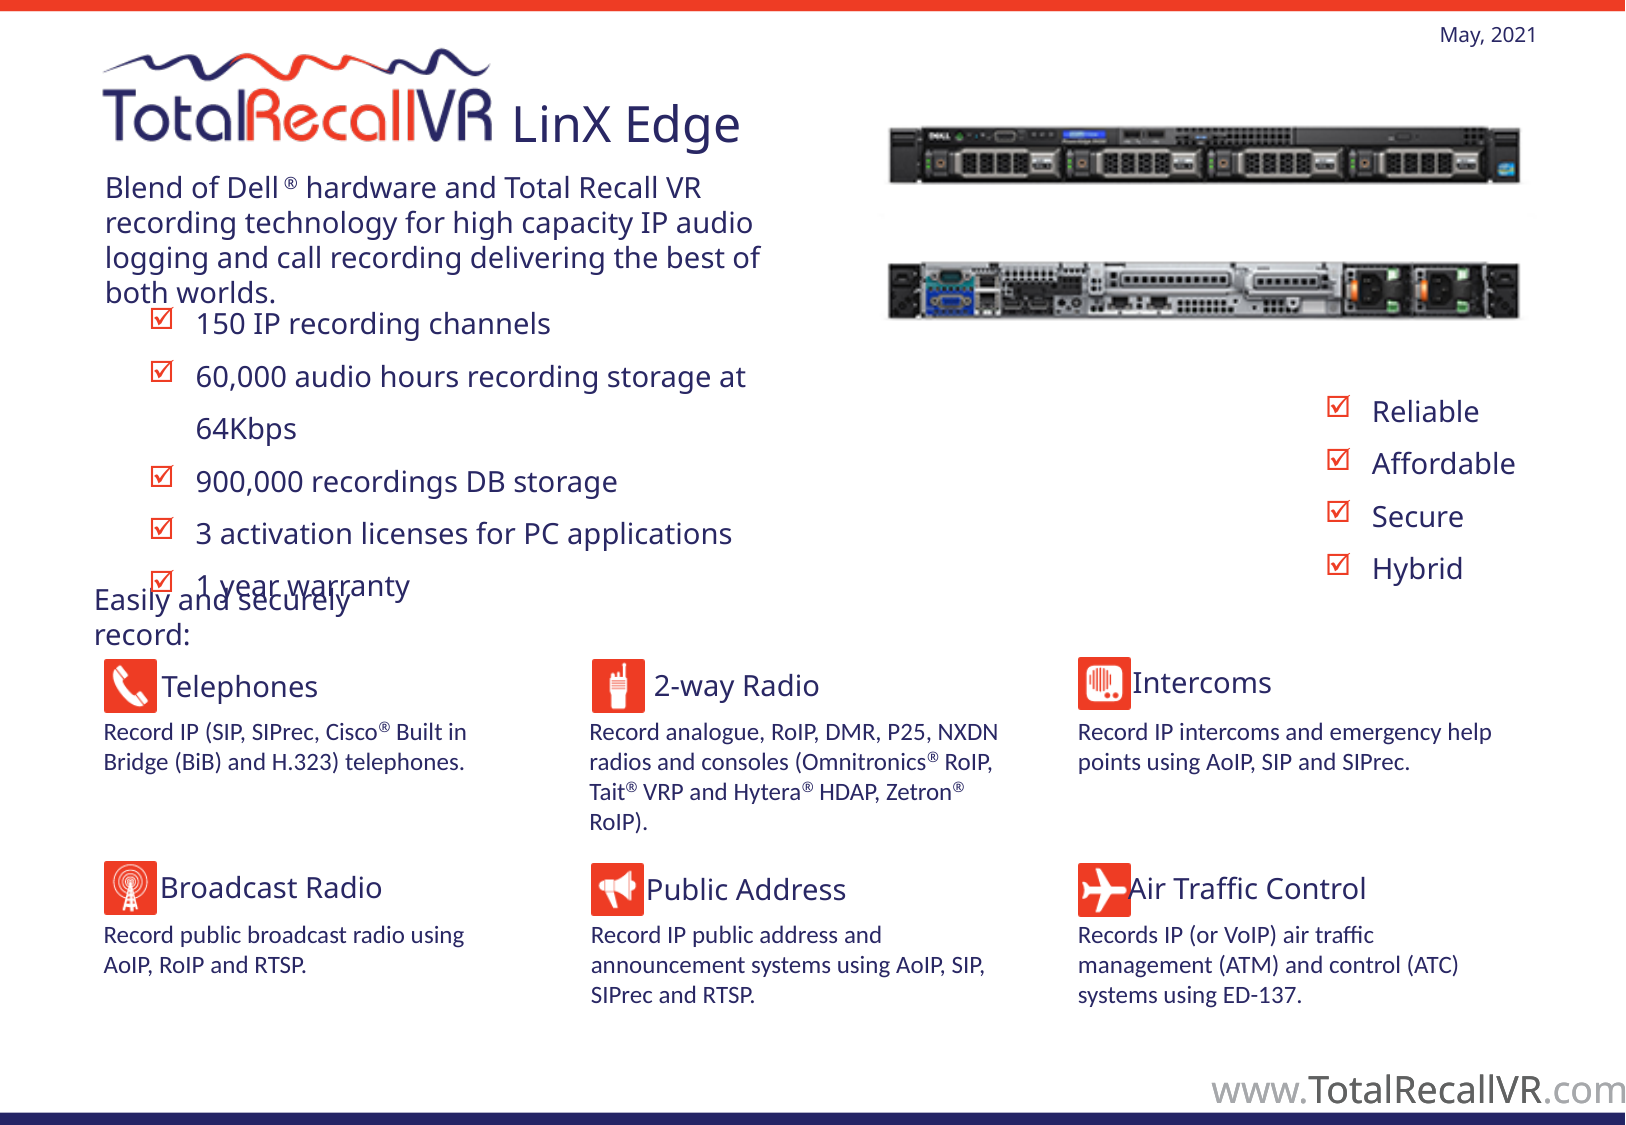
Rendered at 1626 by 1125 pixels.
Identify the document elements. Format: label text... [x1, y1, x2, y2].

text_box Record IP (SIP, SIPrec, Cisco® Built in Bridge (BiB) and H.323) telephones. [88, 708, 535, 783]
text_box Blend of Dell ® hardware and Total Recall VR recording technology for high capacity IP audio logging and call recording delivering the best of both worlds. [90, 162, 807, 317]
picture [591, 863, 644, 917]
text_box LinX Edge [525, 85, 757, 160]
text_box Records IP (or VoIP) air traffic management (ATM) and control (ATC) systems using ED-137. [1063, 911, 1510, 1016]
text_box Air Traffic Control [1113, 862, 1382, 911]
text_box 2-way Radio [645, 659, 835, 708]
text_box May, 2021 [1424, 14, 1618, 54]
text_box Broadcast Radio [157, 861, 399, 910]
text_box Record analogue, RoIP, DMR, P25, NXDN radios and consoles (Omnitronics® RoIP, Tait® VRP and Hytera® HDAP, Zetron® RoIP). [574, 708, 1021, 843]
picture [592, 659, 645, 713]
text_box Record public broadcast radio using AoIP, RoIP and RTSP. [88, 910, 535, 986]
text_box Intercoms [1118, 656, 1287, 707]
picture [870, 116, 1537, 329]
picture [1078, 657, 1131, 710]
picture [104, 861, 157, 915]
text_box Reliable Affordable Secure Hybrid [1310, 368, 1540, 594]
text_box Record IP intercoms and emergency help points using AoIP, SIP and SIPrec. [1063, 708, 1510, 783]
picture [1078, 863, 1131, 917]
text_box Telephones [157, 660, 334, 708]
text_box Record IP public address and announcement systems using AoIP, SIP, SIPrec and RTSP. [576, 911, 1023, 1016]
text_box Public Address [644, 863, 862, 911]
picture [71, 34, 525, 162]
text_box Easily and securely record: [79, 573, 366, 659]
text_box 150 IP recording channels 60,000 audio hours recording storage at 64Kbps 900,000 recordings DB storage 3 activation licenses for PC applications 1 year warranty [133, 280, 837, 610]
picture [104, 659, 157, 713]
